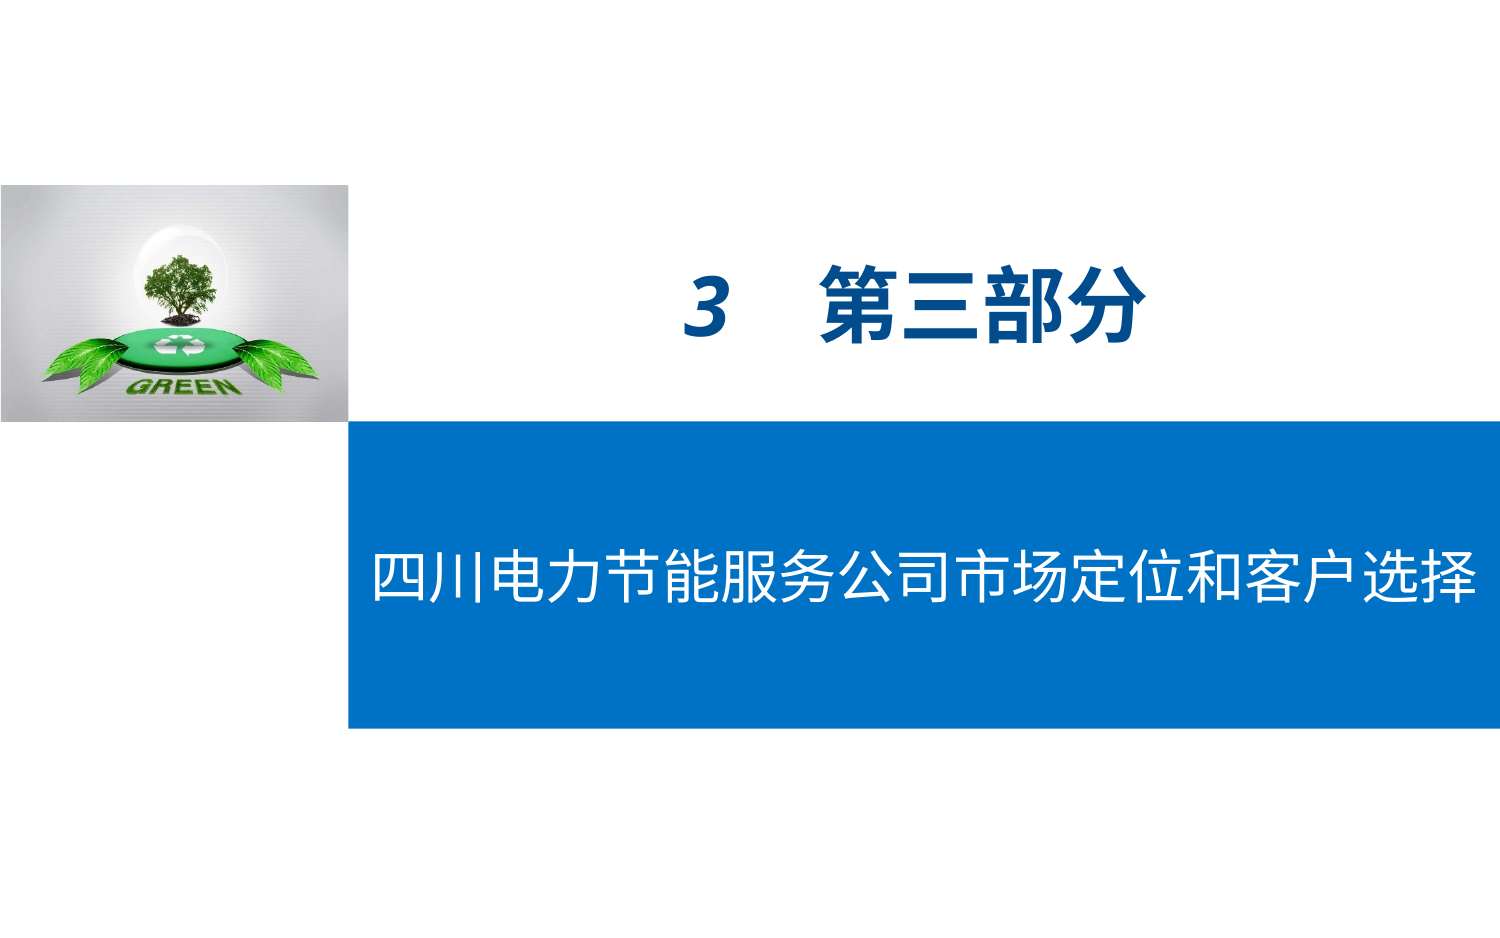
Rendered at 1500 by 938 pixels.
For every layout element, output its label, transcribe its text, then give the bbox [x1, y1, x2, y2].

text_box 3 第三部分 [670, 245, 1179, 361]
text_box 四川电力节能服务公司市场定位和客户选择 [348, 421, 1500, 729]
picture [0, 185, 349, 422]
